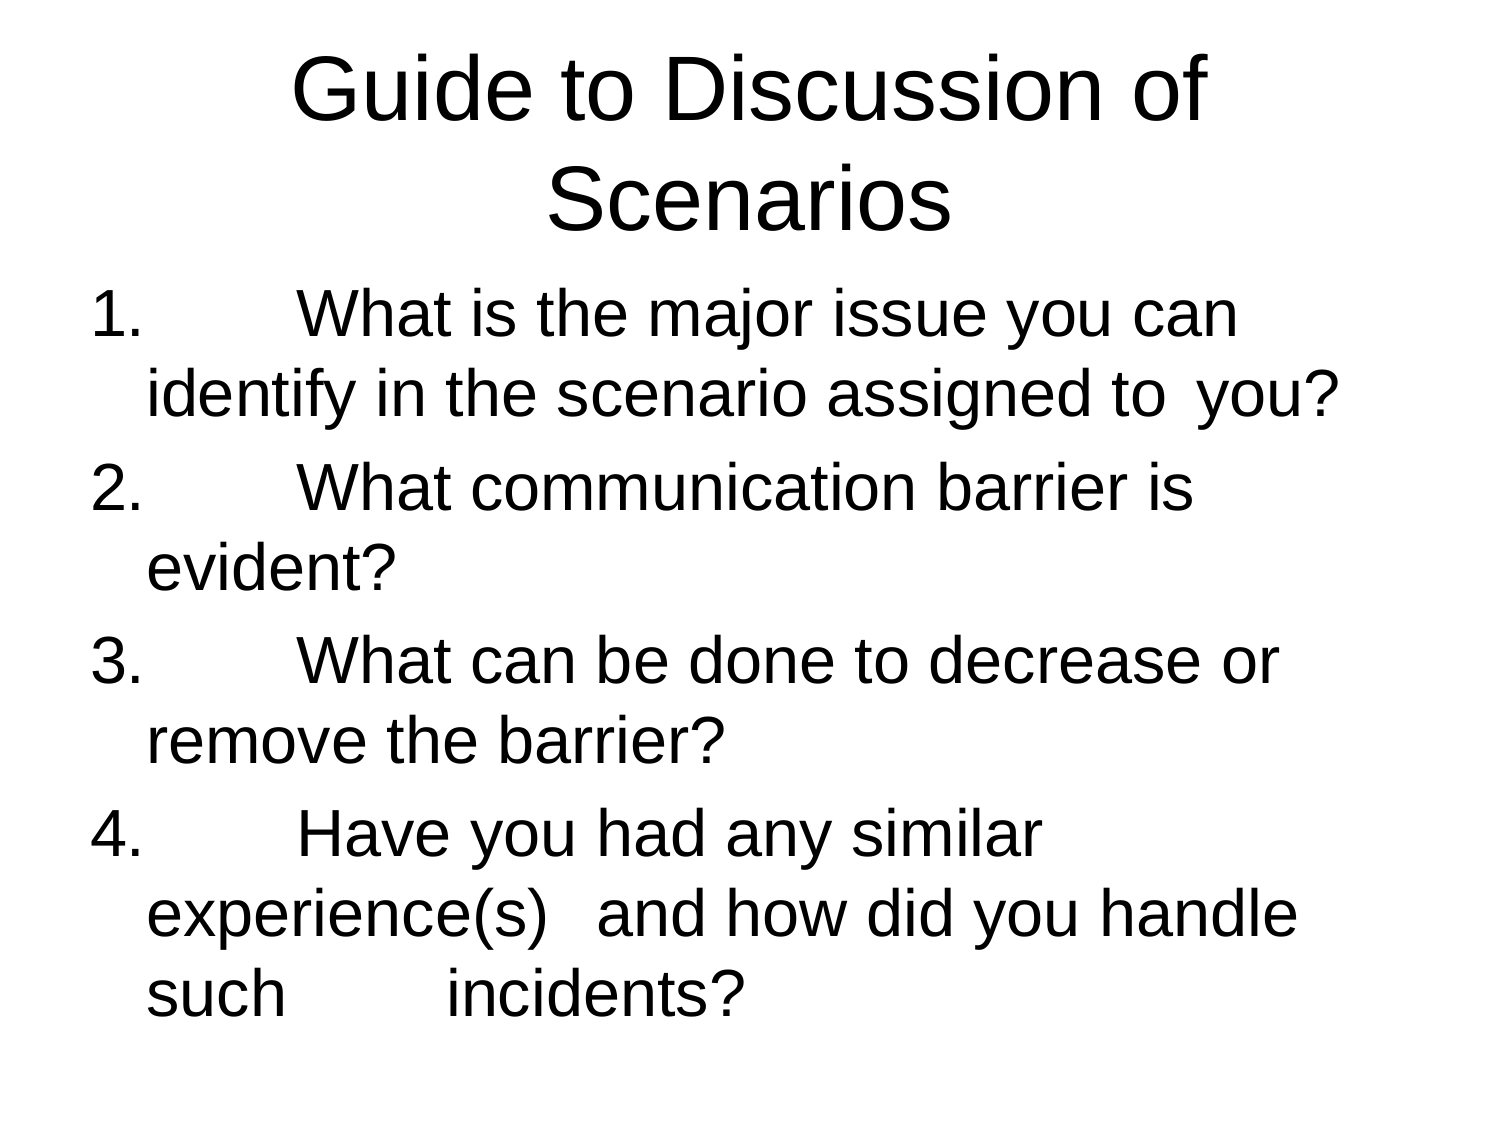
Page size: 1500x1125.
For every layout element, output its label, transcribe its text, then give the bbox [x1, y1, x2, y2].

title Guide to Discussion of Scenarios [74, 44, 1426, 233]
list 1. What is the major issue you can identify in the scenario assigned to you? 2. What communication barrier is evident? 3. What can be done to decrease or remove the barrier? 4. Have you had any similar experience(s) and how did you handle such incidents? [74, 262, 1426, 1006]
